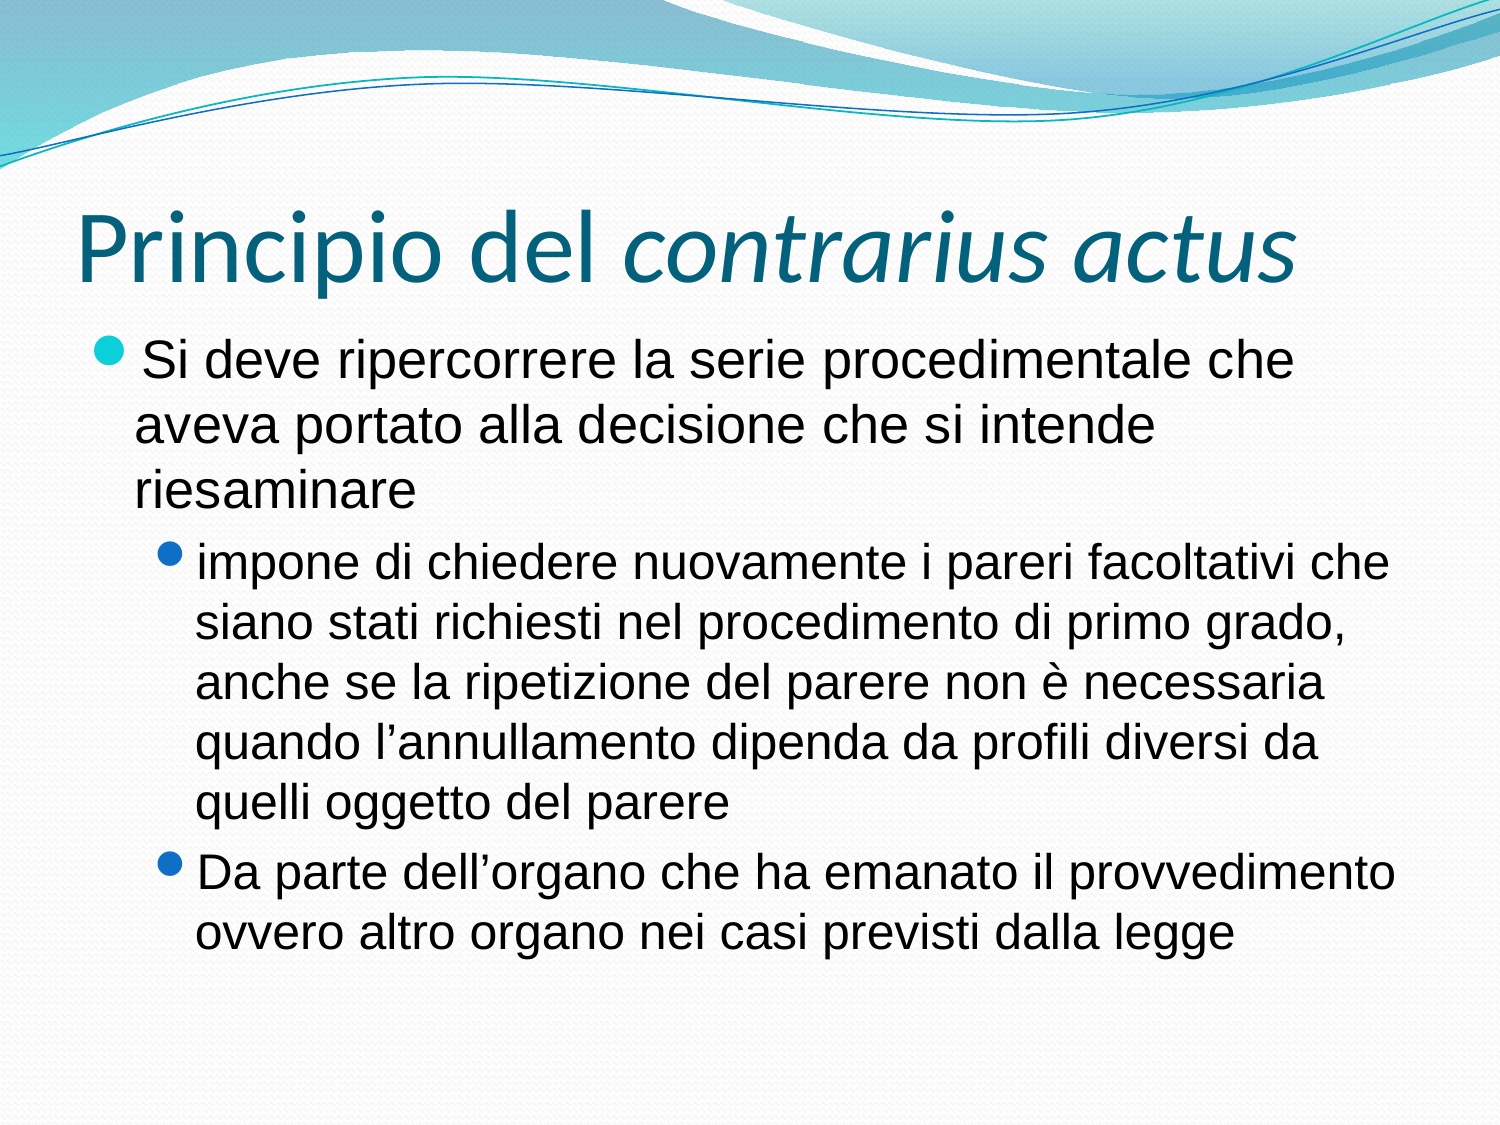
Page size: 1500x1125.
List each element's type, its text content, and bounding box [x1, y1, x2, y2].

title Principio del contrarius actus [75, 115, 1425, 303]
list Si deve ripercorrere la serie procedimentale che aveva portato alla decisione che si intende riesaminare impone di chiedere nuovamente i pareri facoltativi che siano stati richiesti nel procedimento di primo grado, anche se la ripetizione del parere non è necessaria quando l’annullamento dipenda da profili diversi da quelli oggetto del parere Da parte dell’organo che ha emanato il provvedimento ovvero altro organo nei casi previsti dalla legge [75, 317, 1425, 1038]
